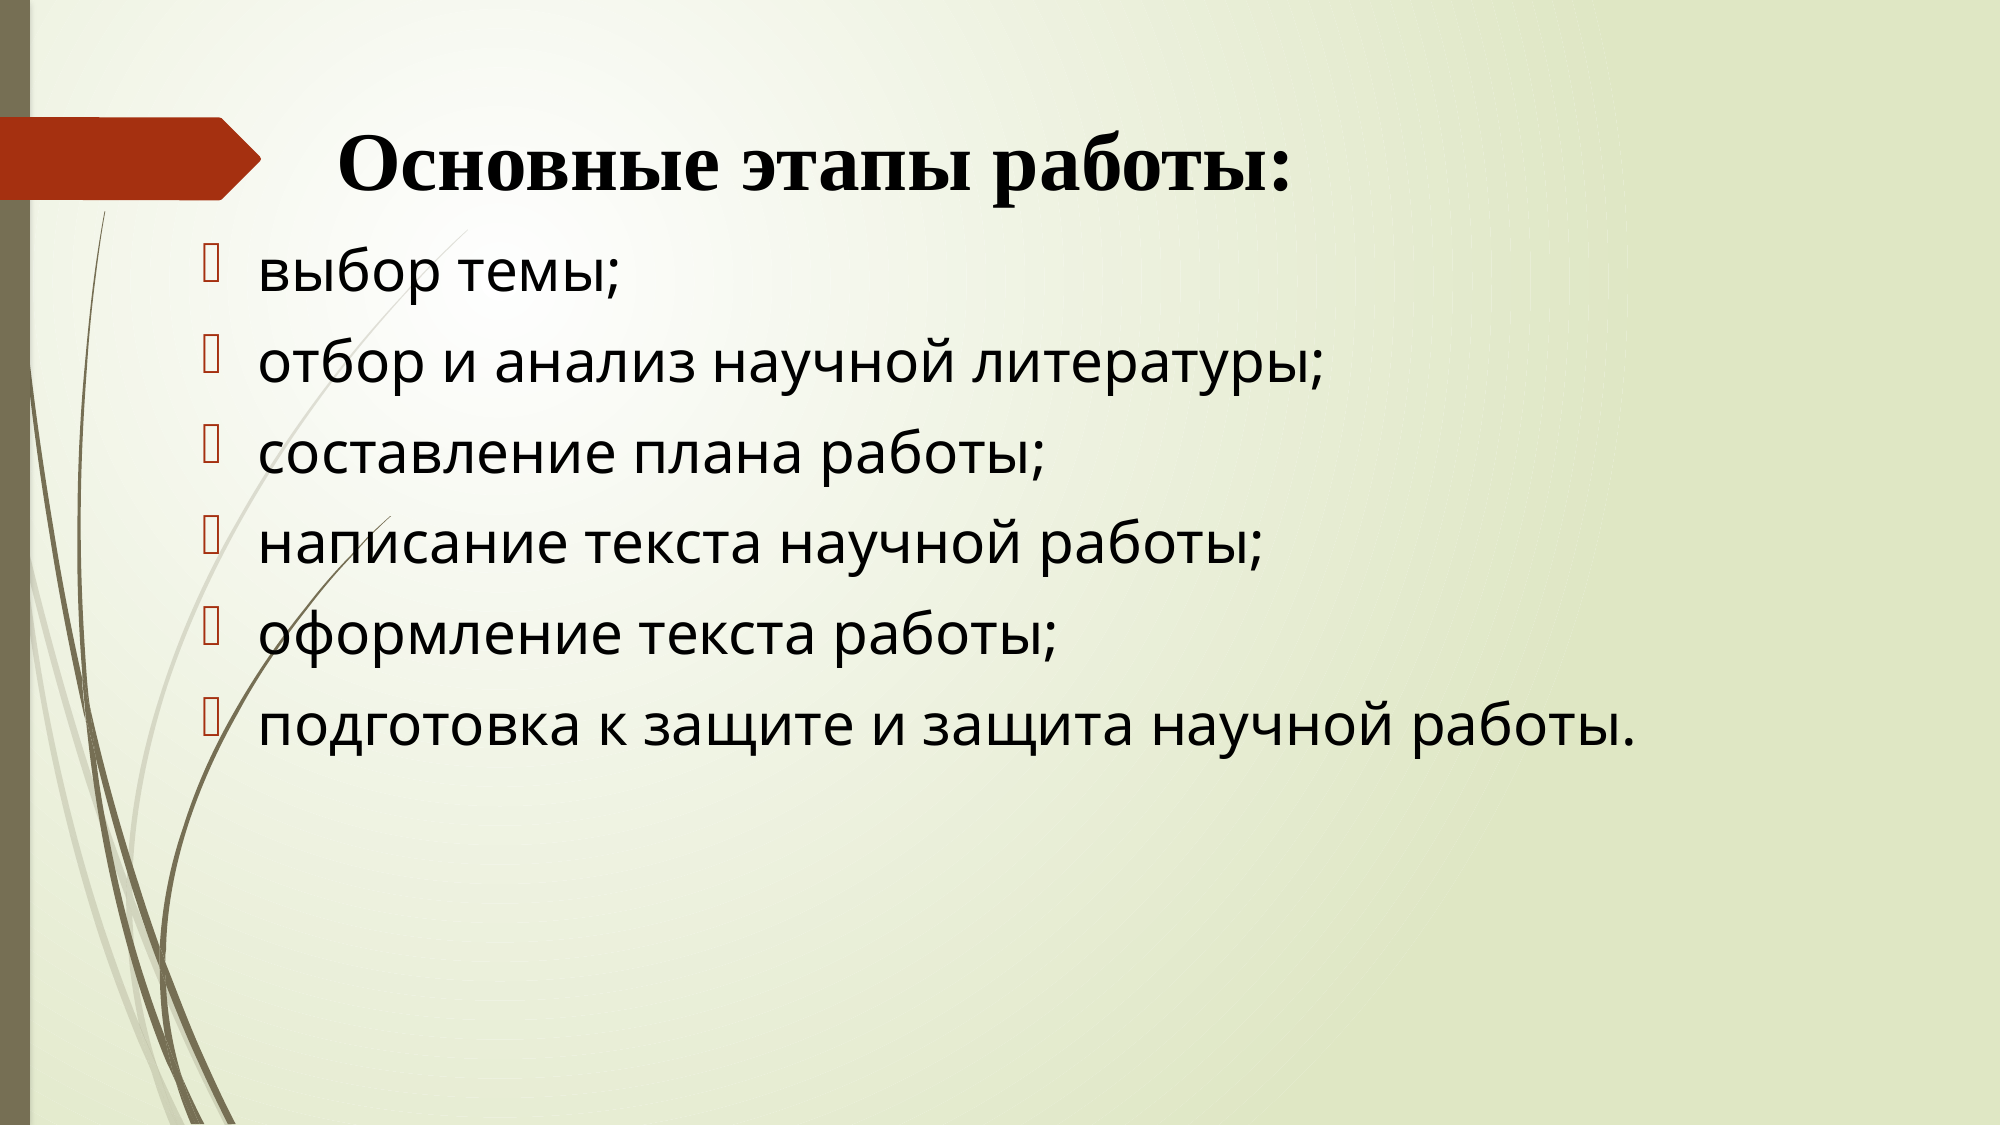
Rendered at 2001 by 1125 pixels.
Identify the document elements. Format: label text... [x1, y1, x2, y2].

title Основные этапы работы: [111, 99, 1522, 243]
list выбор темы; отбор и анализ научной литературы; составление плана работы; написание текста научной работы; оформление текста работы; подготовка к защите и защита научной работы. [186, 226, 1689, 784]
